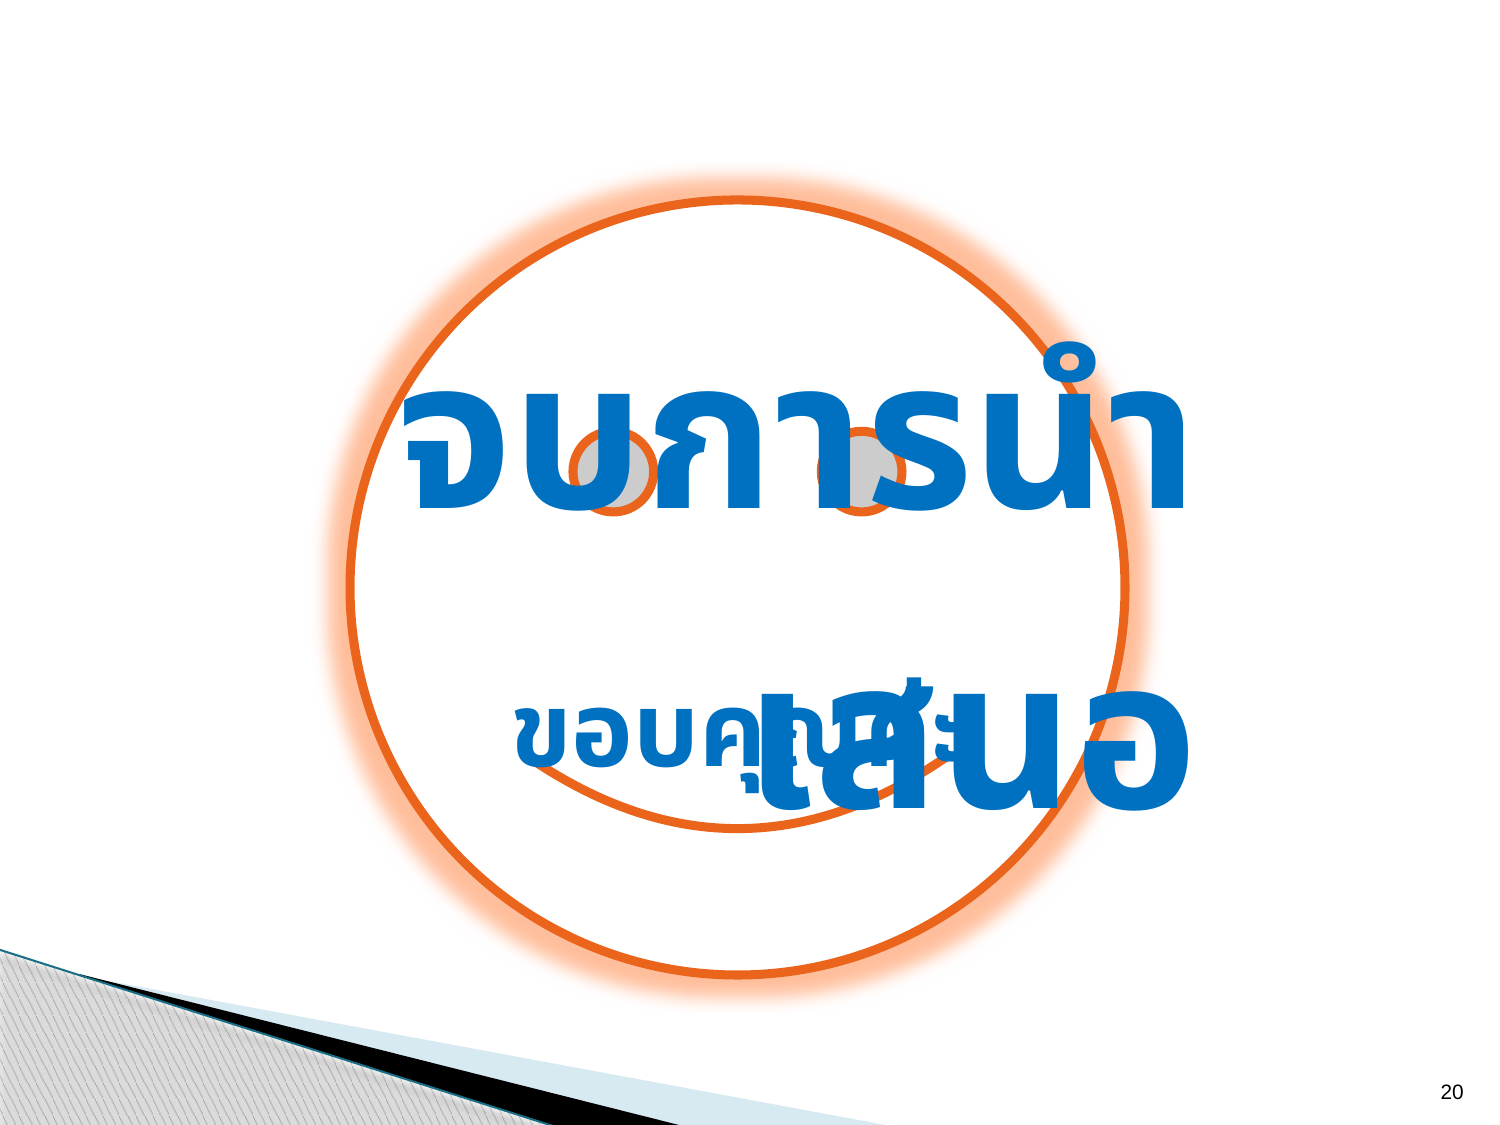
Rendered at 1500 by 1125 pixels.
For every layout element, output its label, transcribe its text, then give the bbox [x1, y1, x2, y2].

text_box [212, 224, 1450, 1063]
text_box จบการนำเสนอ [125, 249, 1213, 625]
text_box ขอบคุณค่ะ [437, 637, 1038, 788]
slide_number 20 [1418, 1051, 1479, 1112]
text_box [590, 195, 885, 224]
